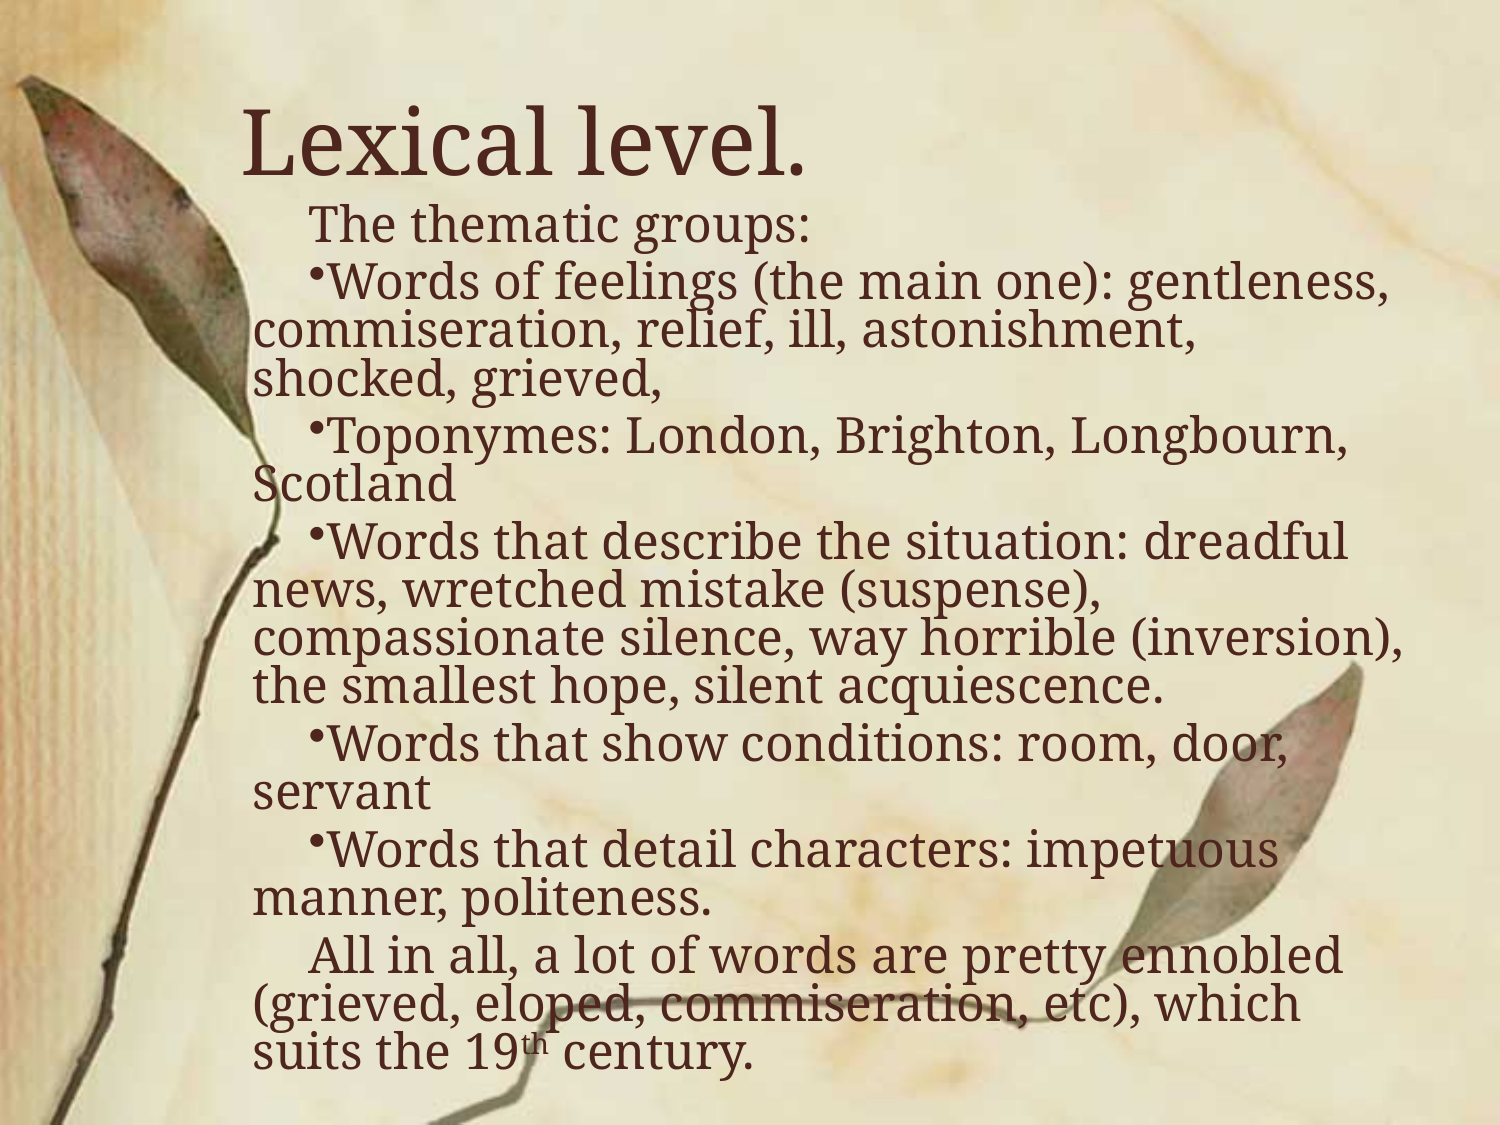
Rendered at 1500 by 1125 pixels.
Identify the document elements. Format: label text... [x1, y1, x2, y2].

list The thematic groups: Words of feelings (the main one): gentleness, commiseration, relief, ill, astonishment, shocked, grieved, Toponymes: London, Brighton, Longbourn, Scotland Words that describe the situation: dreadful news, wretched mistake (suspense), compassionate silence, way horrible (inversion), the smallest hope, silent acquiescence. Words that show conditions: room, door, servant Words that detail characters: impetuous manner, politeness. All in all, a lot of words are pretty ennobled (grieved, eloped, commiseration, etc), which suits the 19th century. [237, 196, 1426, 1083]
title Lexical level. [224, 44, 1426, 233]
picture [0, 0, 1500, 1125]
